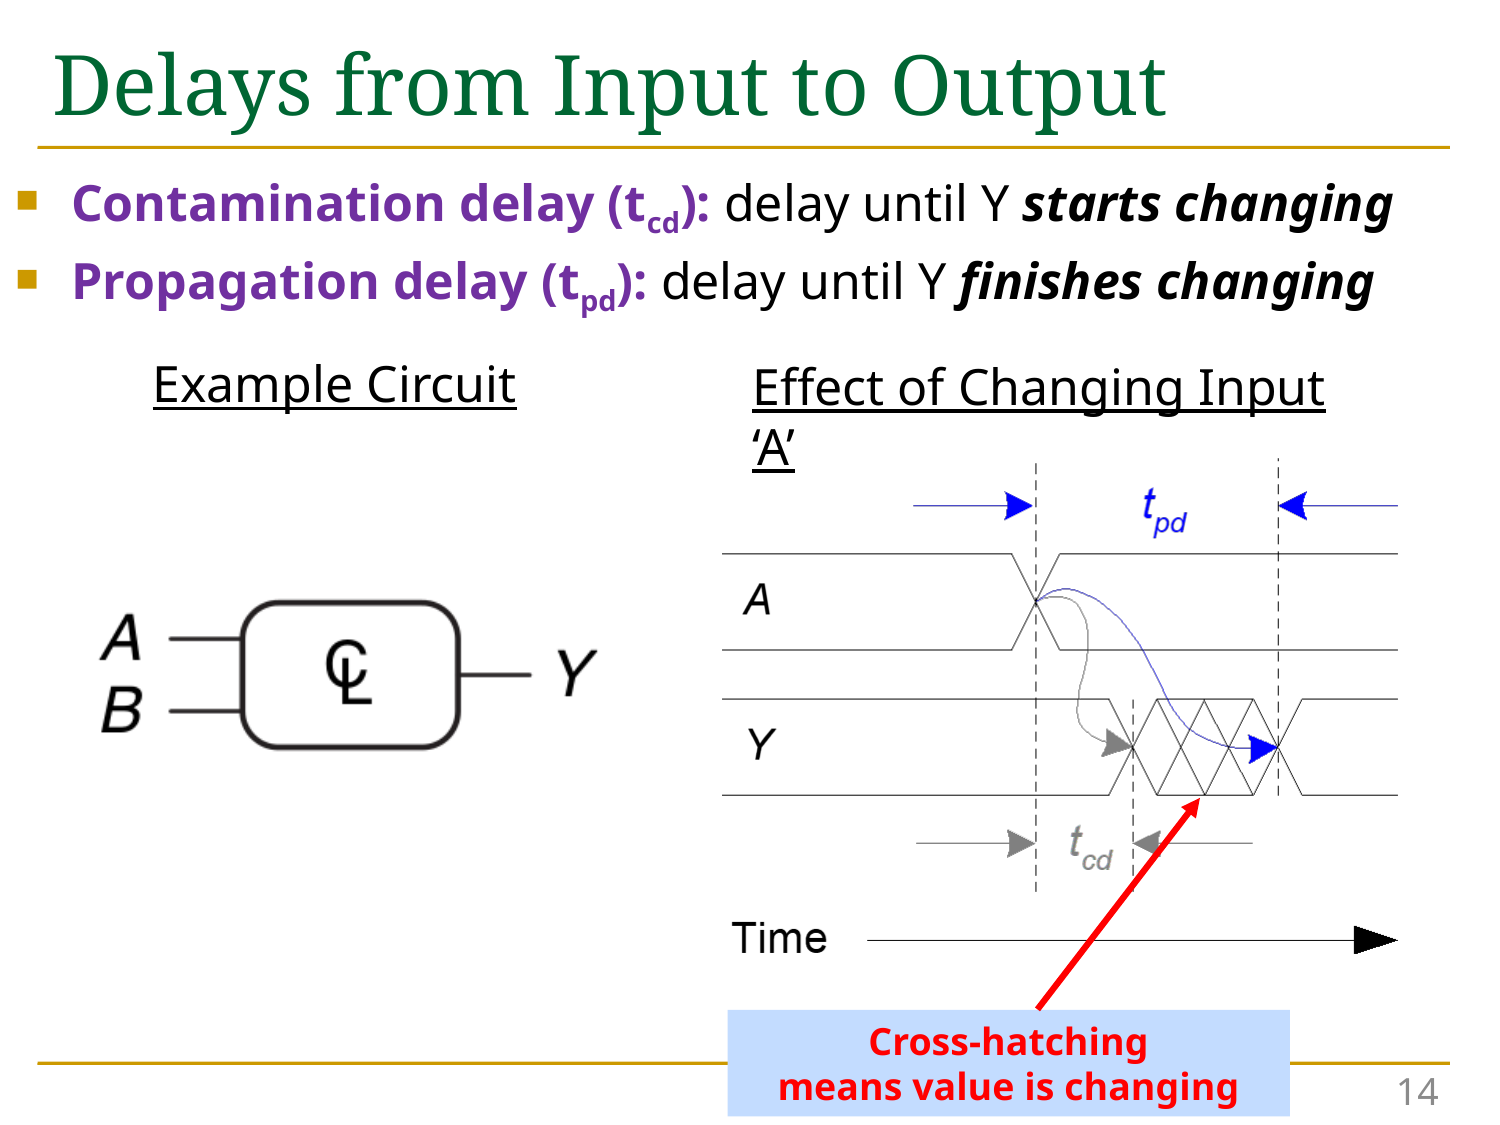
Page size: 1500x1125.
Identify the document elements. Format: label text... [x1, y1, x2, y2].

list Contamination delay (tcd): delay until Y starts changing Propagation delay (tpd): delay until Y finishes changing [0, 163, 1500, 525]
text_box Example Circuit [137, 345, 562, 421]
text_box Effect of Changing Input ‘A’ [737, 348, 1393, 424]
picture [704, 432, 1451, 993]
slide_number 14 [1116, 1063, 1454, 1124]
picture [85, 580, 613, 761]
title Delays from Input to Output [37, 24, 1450, 163]
text_box Cross-hatching means value is changing [727, 1009, 1290, 1117]
